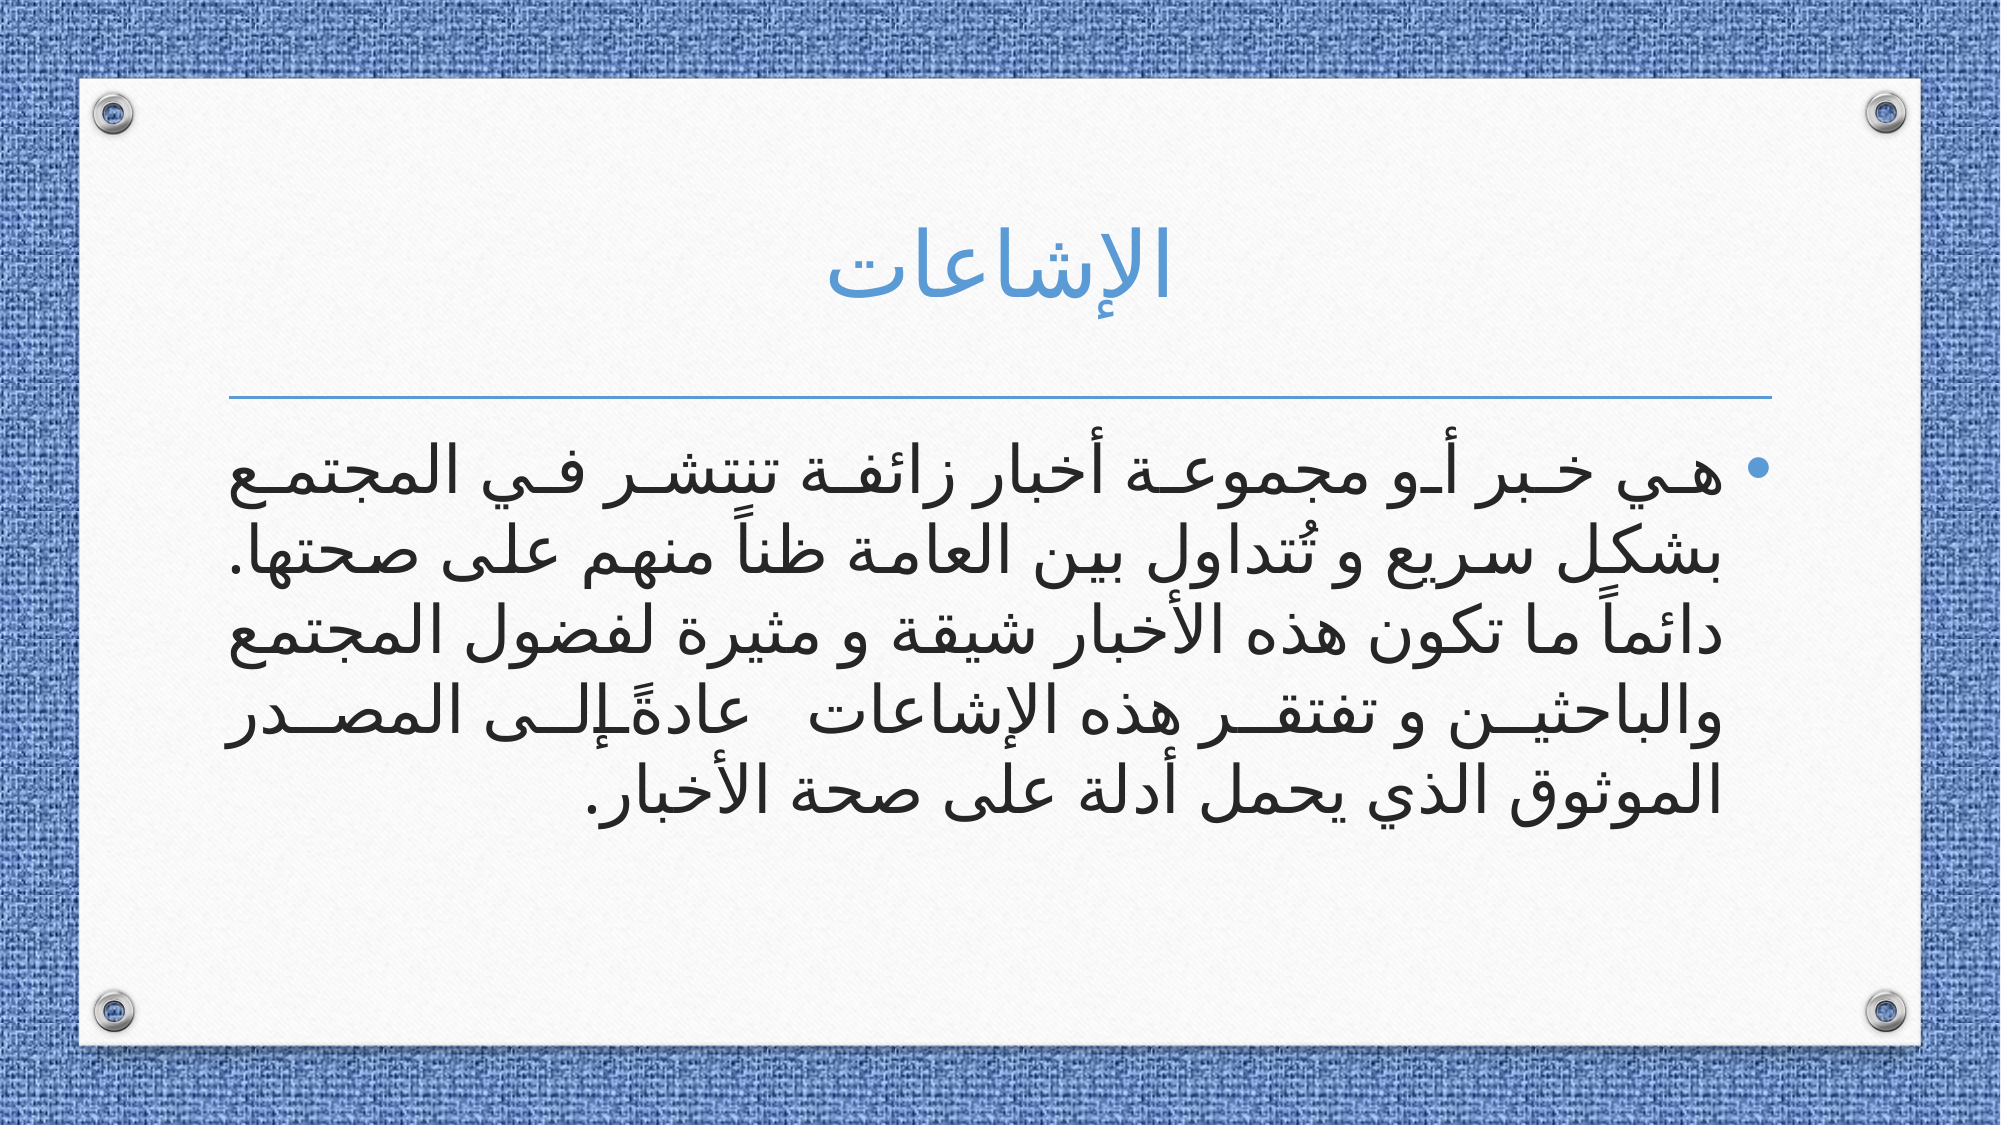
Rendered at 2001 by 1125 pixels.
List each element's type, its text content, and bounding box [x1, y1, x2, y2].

picture [0, 0, 2001, 1125]
title الإشاعات [212, 161, 1788, 375]
list هي خبر أو مجموعة أخبار زائفة تنتشر في المجتمع بشكل سريع و تُتداول بين العامة ظناً منهم على صحتها. دائماً ما تكون هذه الأخبار شيقة و مثيرة لفضول المجتمع والباحثين و تفتقر هذه الإشاعات عادةً إلى المصدر الموثوق الذي يحمل أدلة على صحة الأخبار. [212, 419, 1788, 964]
